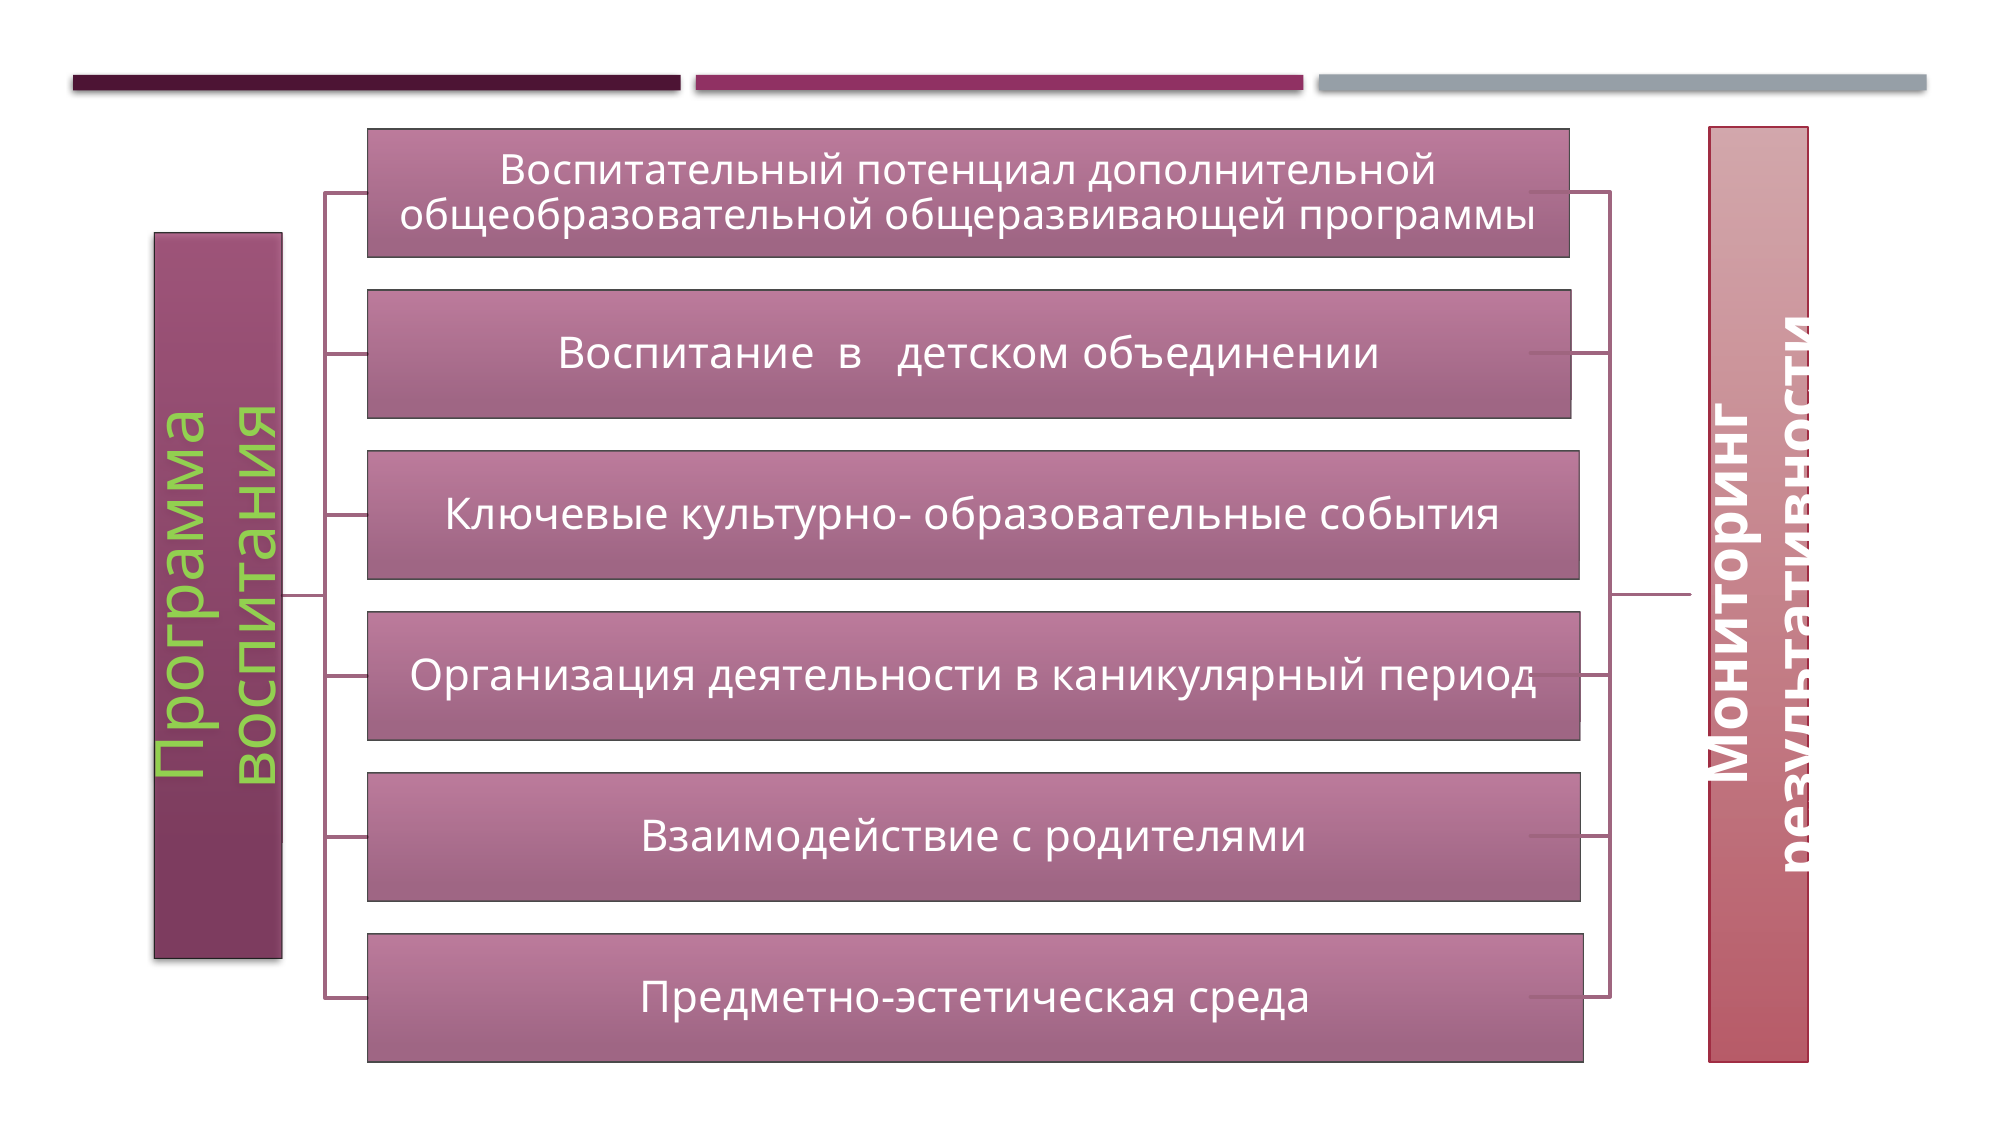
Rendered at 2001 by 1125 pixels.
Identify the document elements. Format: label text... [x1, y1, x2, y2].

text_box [1529, 845, 1691, 998]
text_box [1529, 191, 1691, 595]
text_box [1529, 684, 1691, 837]
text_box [1529, 603, 1691, 676]
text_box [0, 127, 1739, 1064]
text_box Мониторинг результативности [1738, 126, 1809, 1063]
